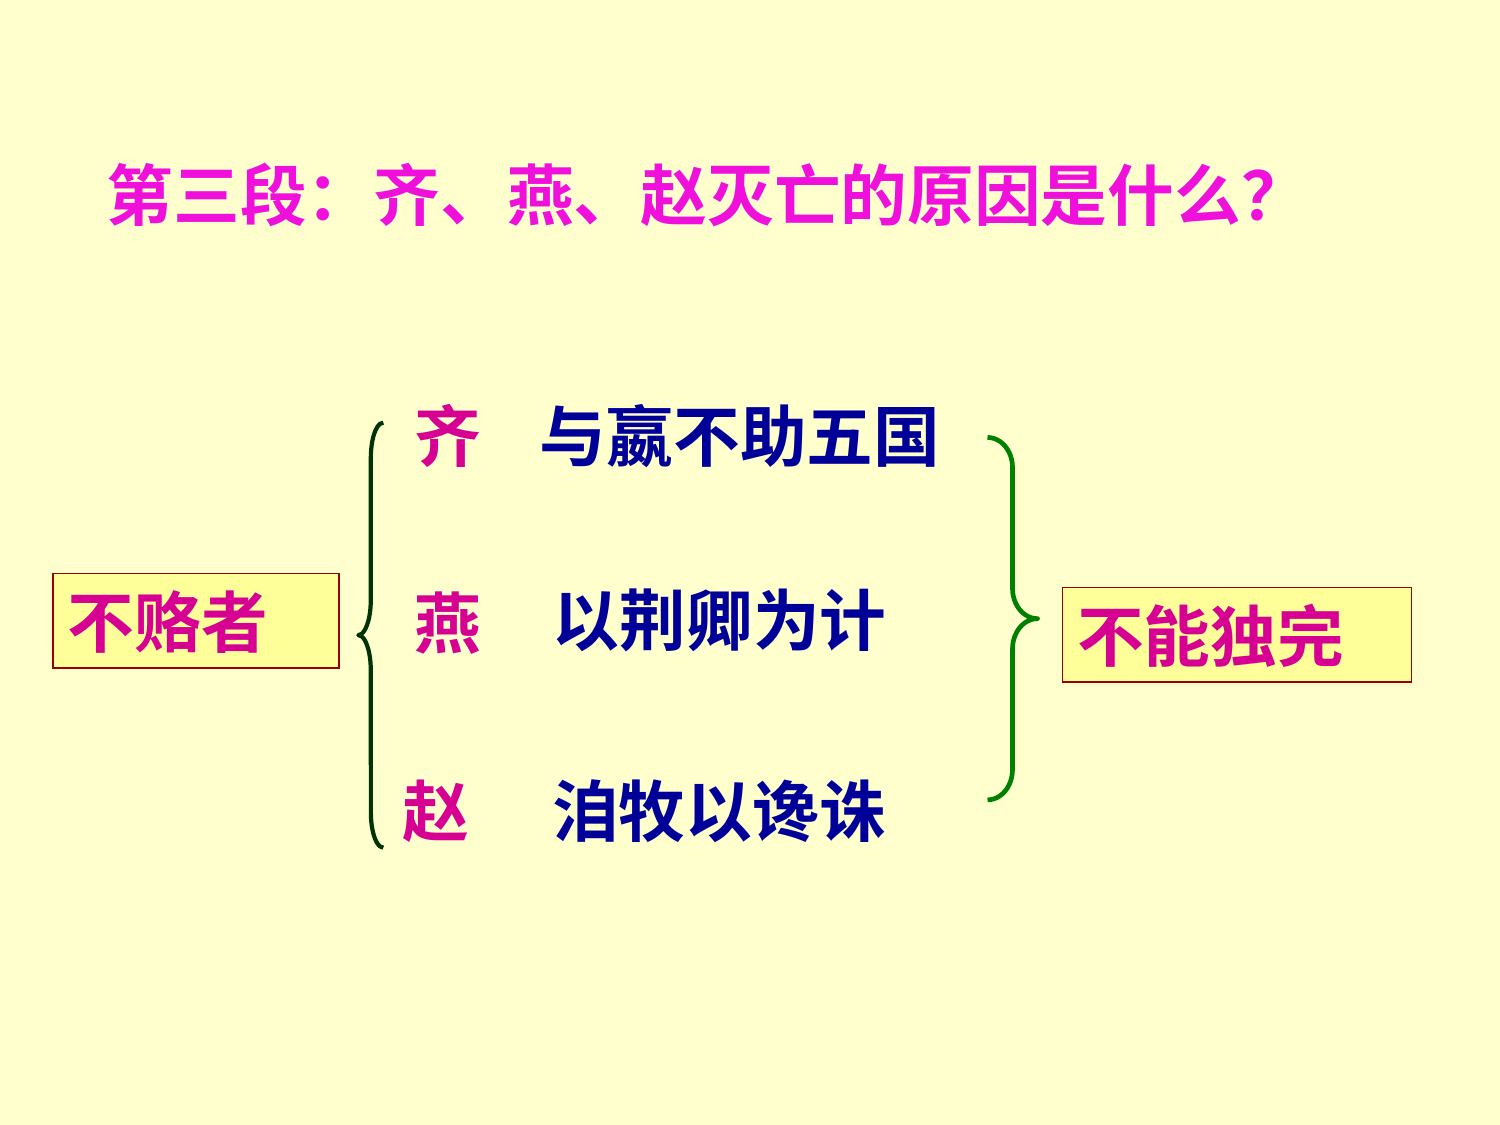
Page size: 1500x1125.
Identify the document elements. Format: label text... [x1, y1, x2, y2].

text_box 与嬴不助五国 [525, 387, 1010, 483]
text_box 以荆卿为计 [538, 571, 940, 666]
text_box 不能独完 [1062, 587, 1412, 683]
text_box 不赂者 [53, 573, 339, 669]
text_box 燕 [400, 574, 497, 670]
text_box 赵 [387, 762, 485, 858]
text_box 洎牧以谗诛 [537, 762, 939, 858]
text_box [987, 437, 1038, 800]
text_box [358, 422, 384, 848]
text_box 第三段：齐、燕、赵灭亡的原因是什么？ [91, 146, 1324, 241]
text_box 齐 [400, 387, 497, 483]
